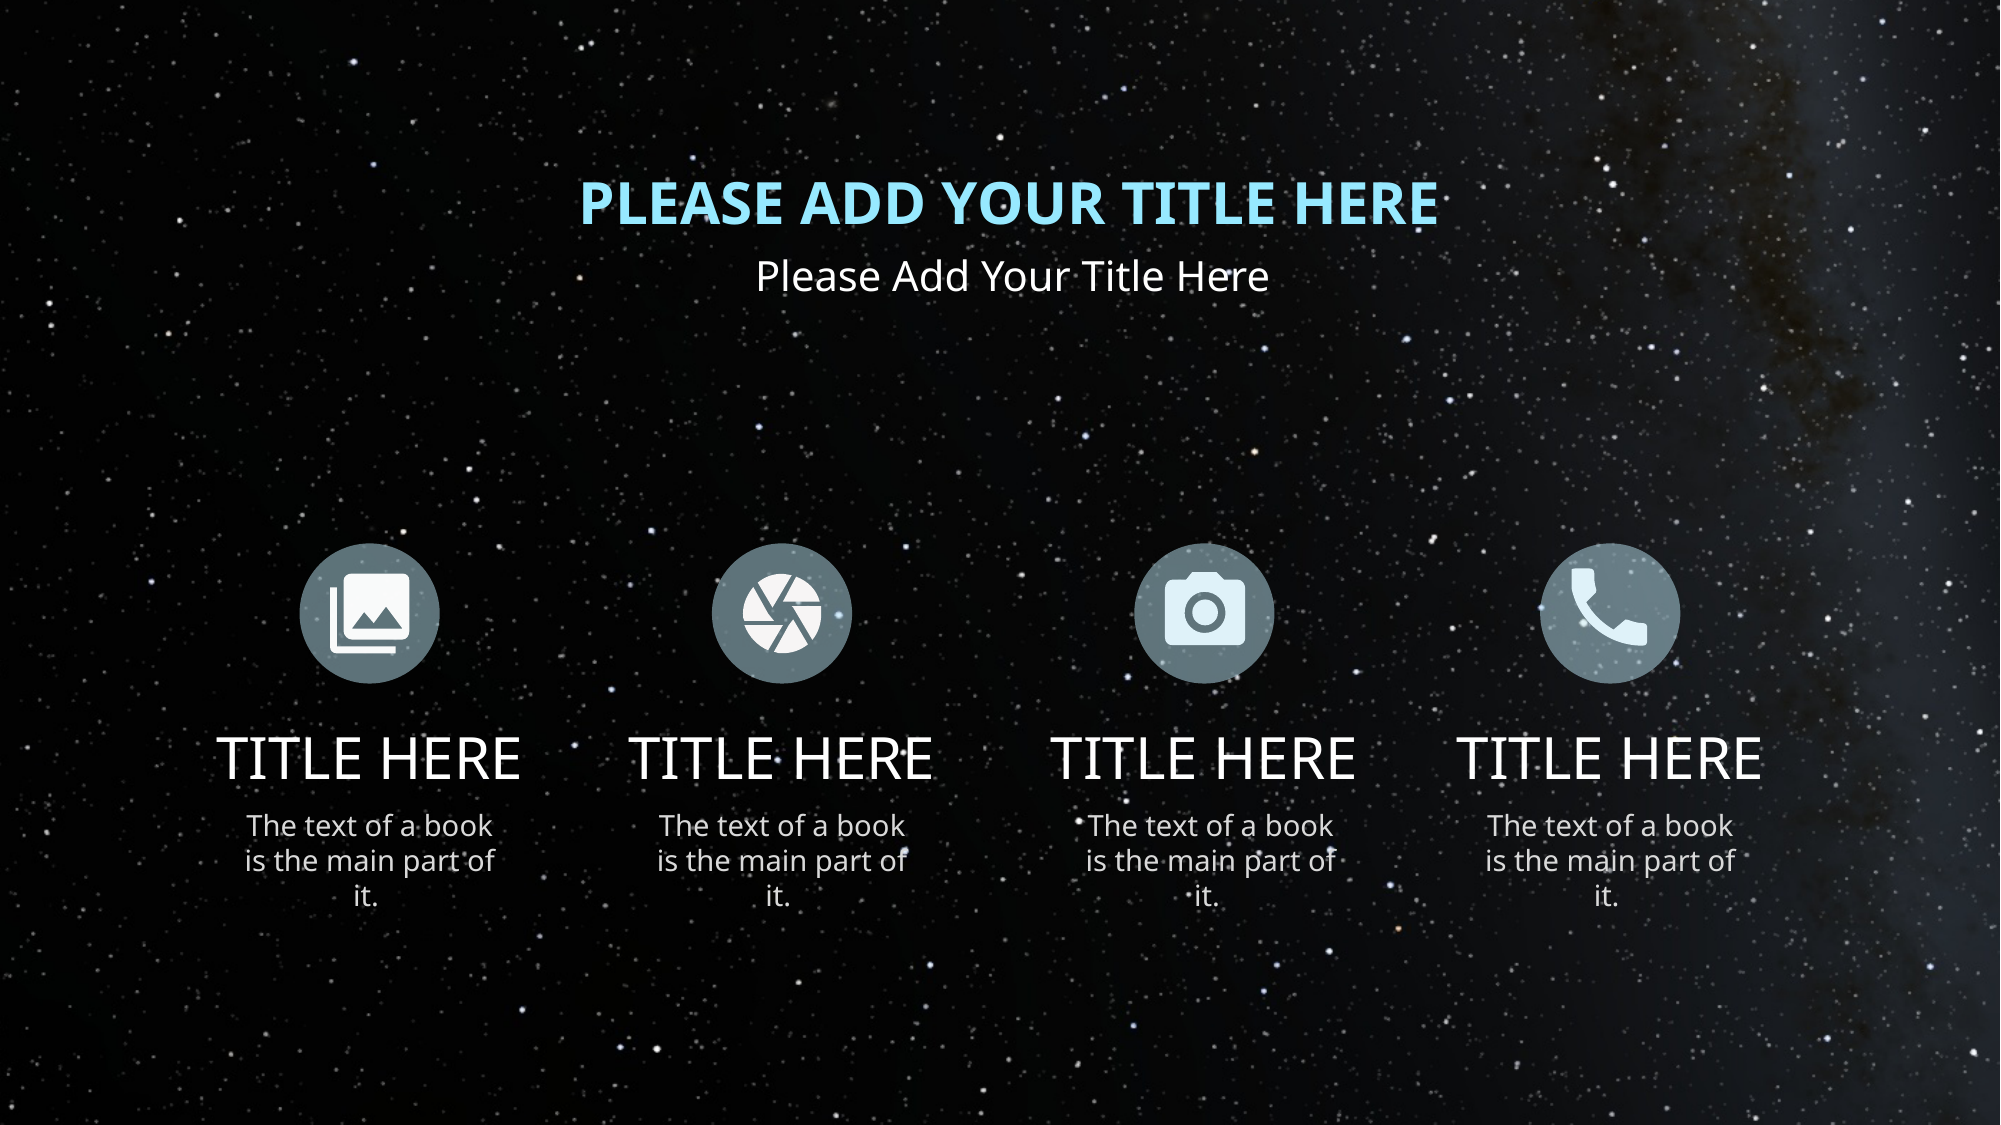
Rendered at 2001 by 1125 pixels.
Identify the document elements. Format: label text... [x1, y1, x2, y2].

text_box The text of a book is the main part of it. [1461, 800, 1759, 920]
text_box PLEASE ADD YOUR TITLE HERE [533, 158, 1485, 244]
text_box The text of a book is the main part of it. [1062, 800, 1360, 920]
text_box The text of a book is the main part of it. [633, 800, 931, 920]
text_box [125, 543, 1855, 800]
text_box The text of a book is the main part of it. [221, 800, 519, 920]
picture [0, 0, 2000, 1125]
text_box Please Add Your Title Here [537, 242, 1488, 308]
